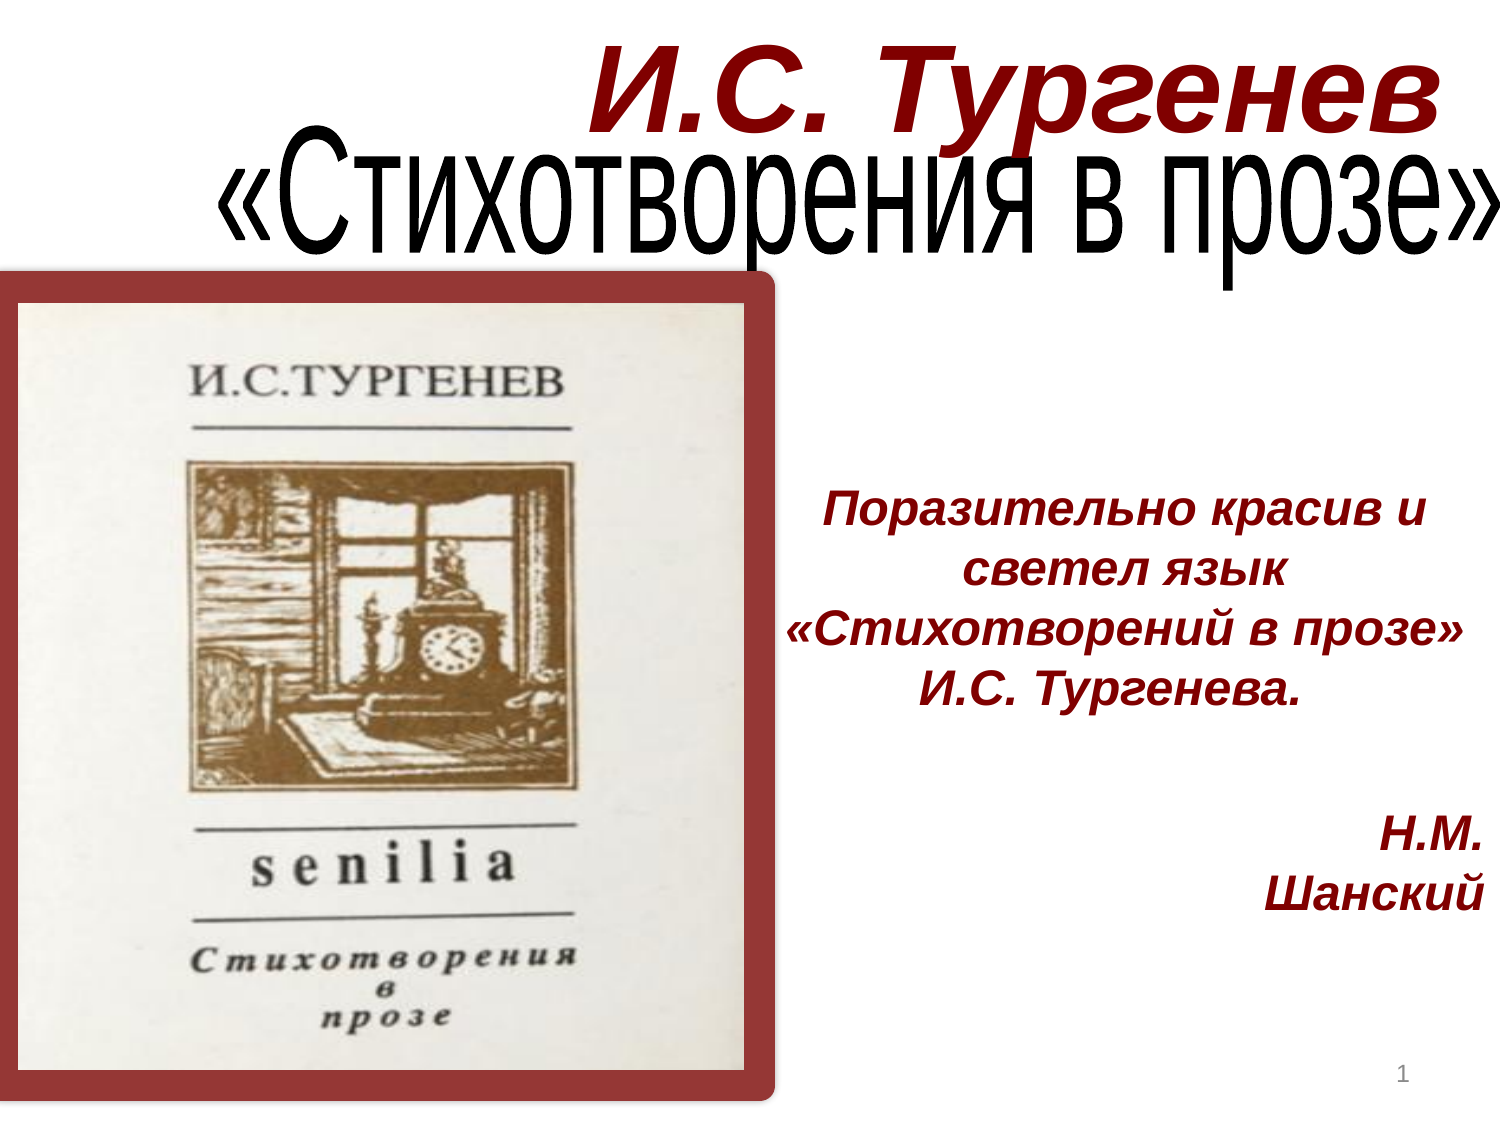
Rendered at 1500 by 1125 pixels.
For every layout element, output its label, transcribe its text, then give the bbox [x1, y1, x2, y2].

picture [17, 302, 745, 1071]
text_box И.С. Тургенев [531, 0, 1500, 165]
slide_number 1 [1074, 1042, 1425, 1103]
text_box Поразительно красив и светел язык «Стихотворений в прозе» И.С. Тургенева. Н.М. Шанский [780, 468, 1500, 928]
